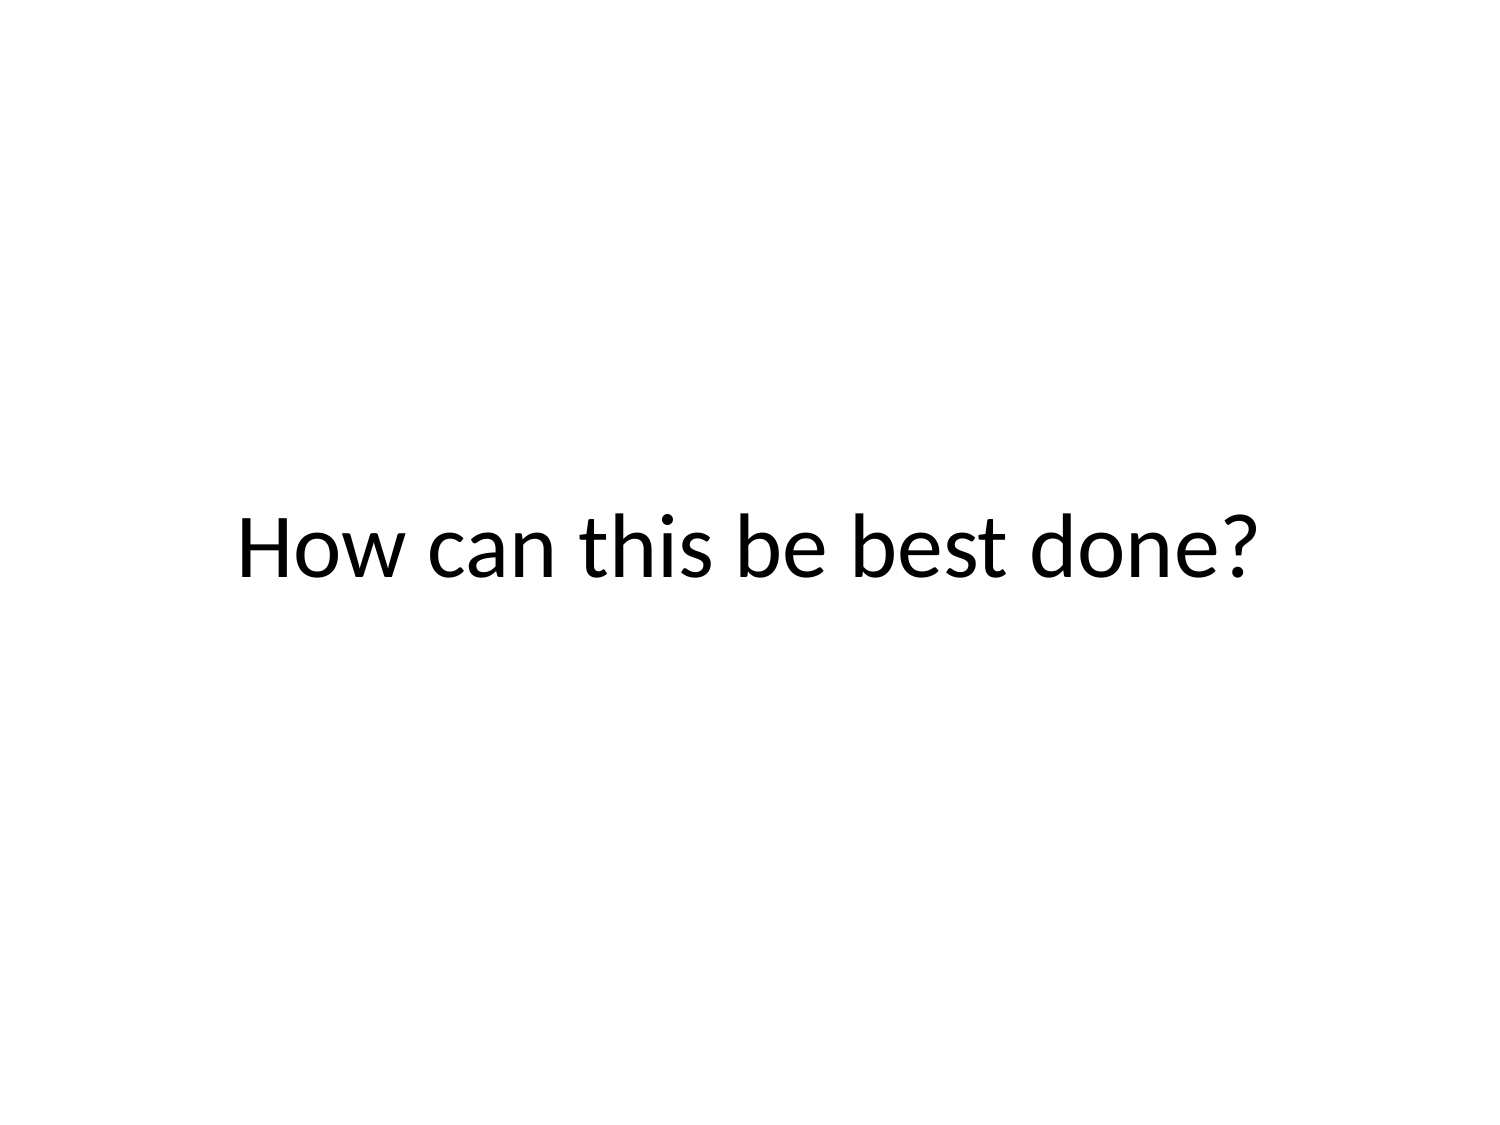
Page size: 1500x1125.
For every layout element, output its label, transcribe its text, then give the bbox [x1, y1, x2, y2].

title How can this be best done? [74, 44, 1426, 1038]
